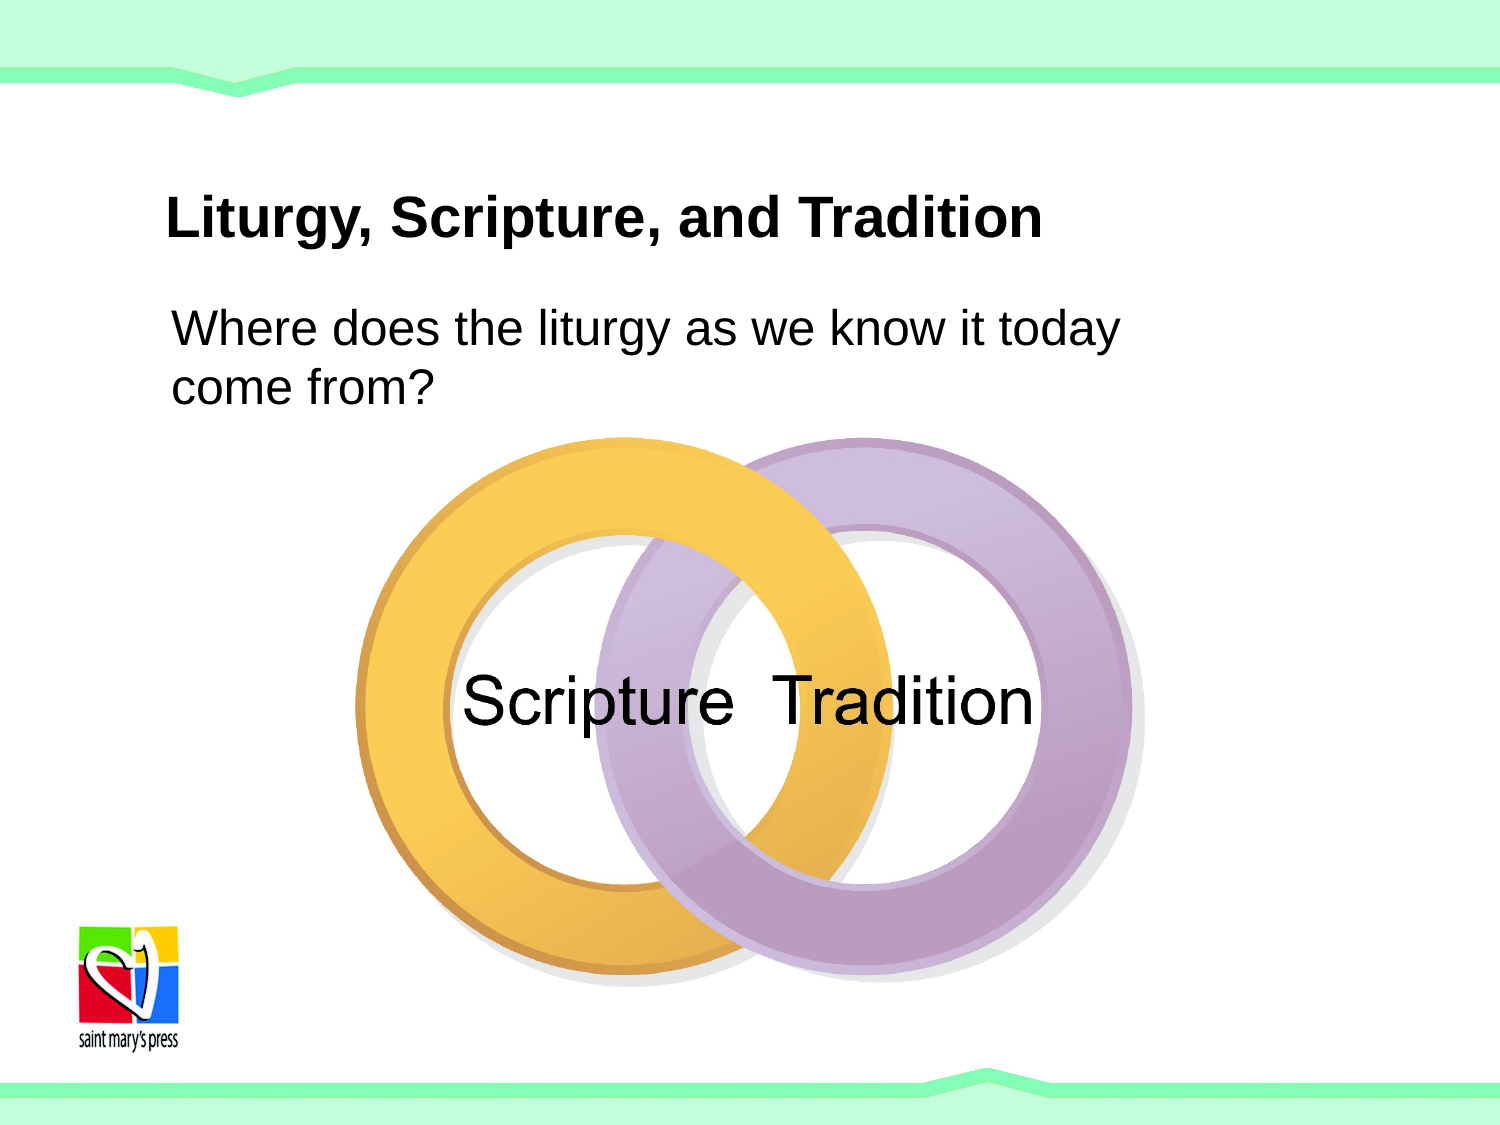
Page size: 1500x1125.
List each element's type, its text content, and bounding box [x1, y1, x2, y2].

list Where does the liturgy as we know it today come from? [156, 287, 1138, 525]
picture [0, 0, 1500, 1125]
title Liturgy, Scripture, and Tradition [150, 170, 1500, 258]
